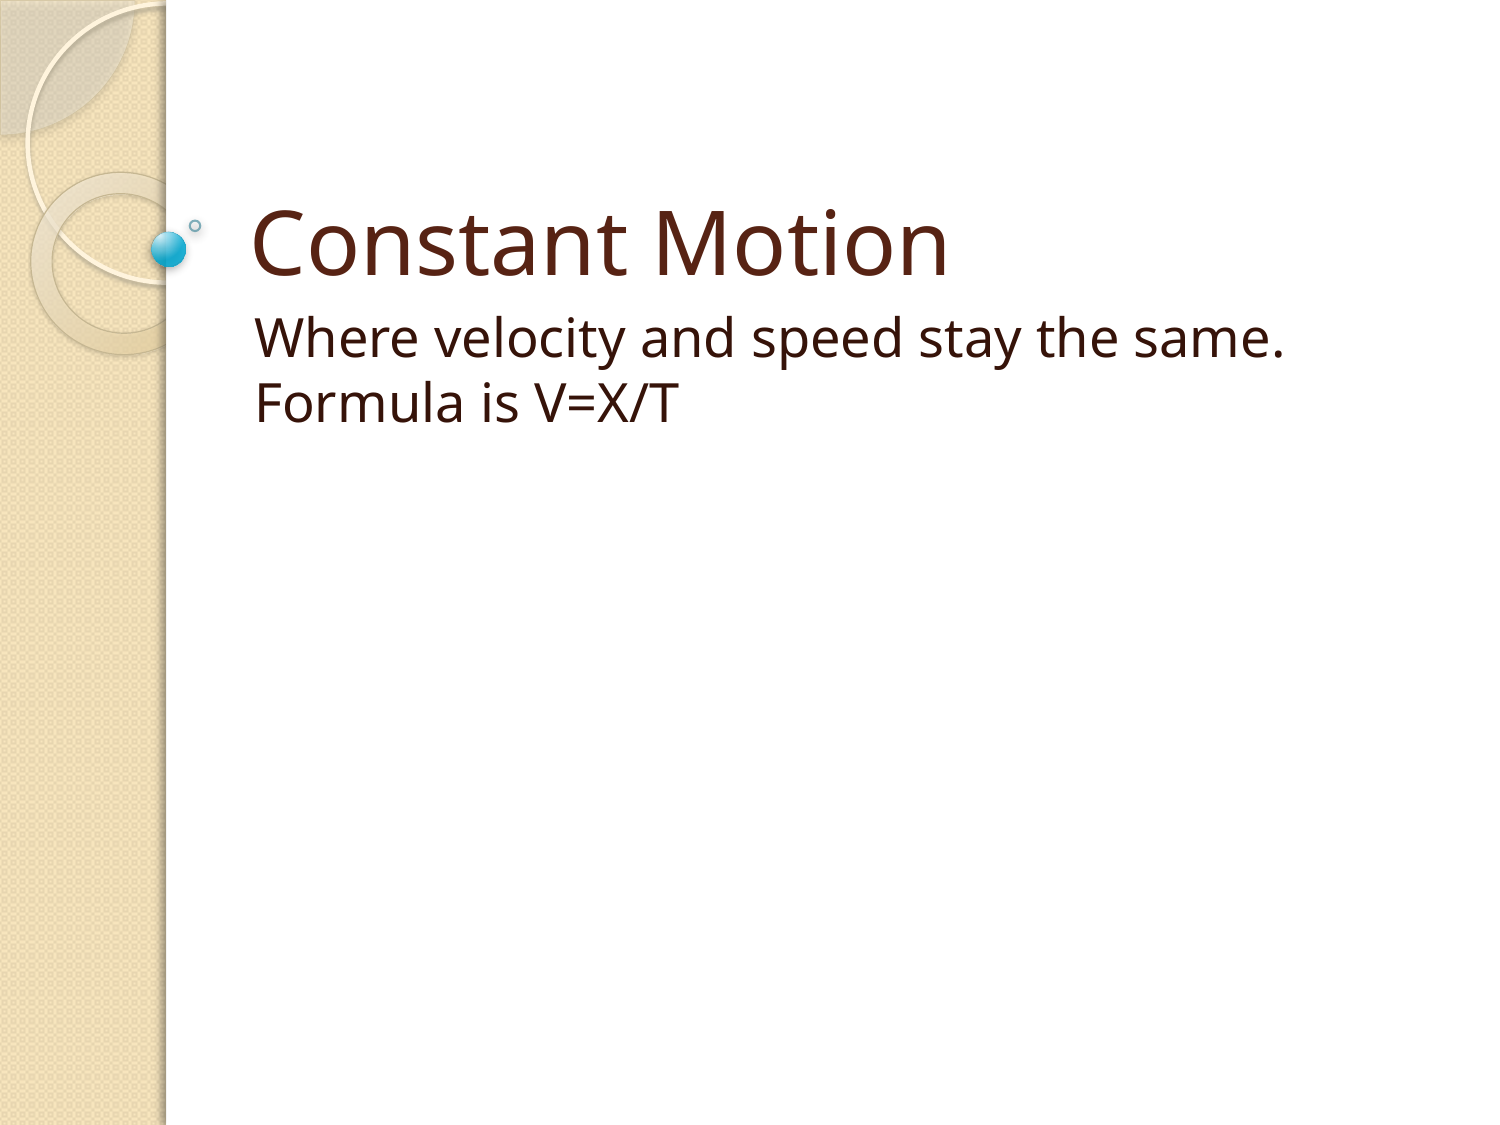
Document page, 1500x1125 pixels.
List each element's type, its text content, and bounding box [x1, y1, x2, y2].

subtitle Where velocity and speed stay the same. Formula is V=X/T [234, 303, 1450, 591]
title Constant Motion [234, 59, 1450, 301]
